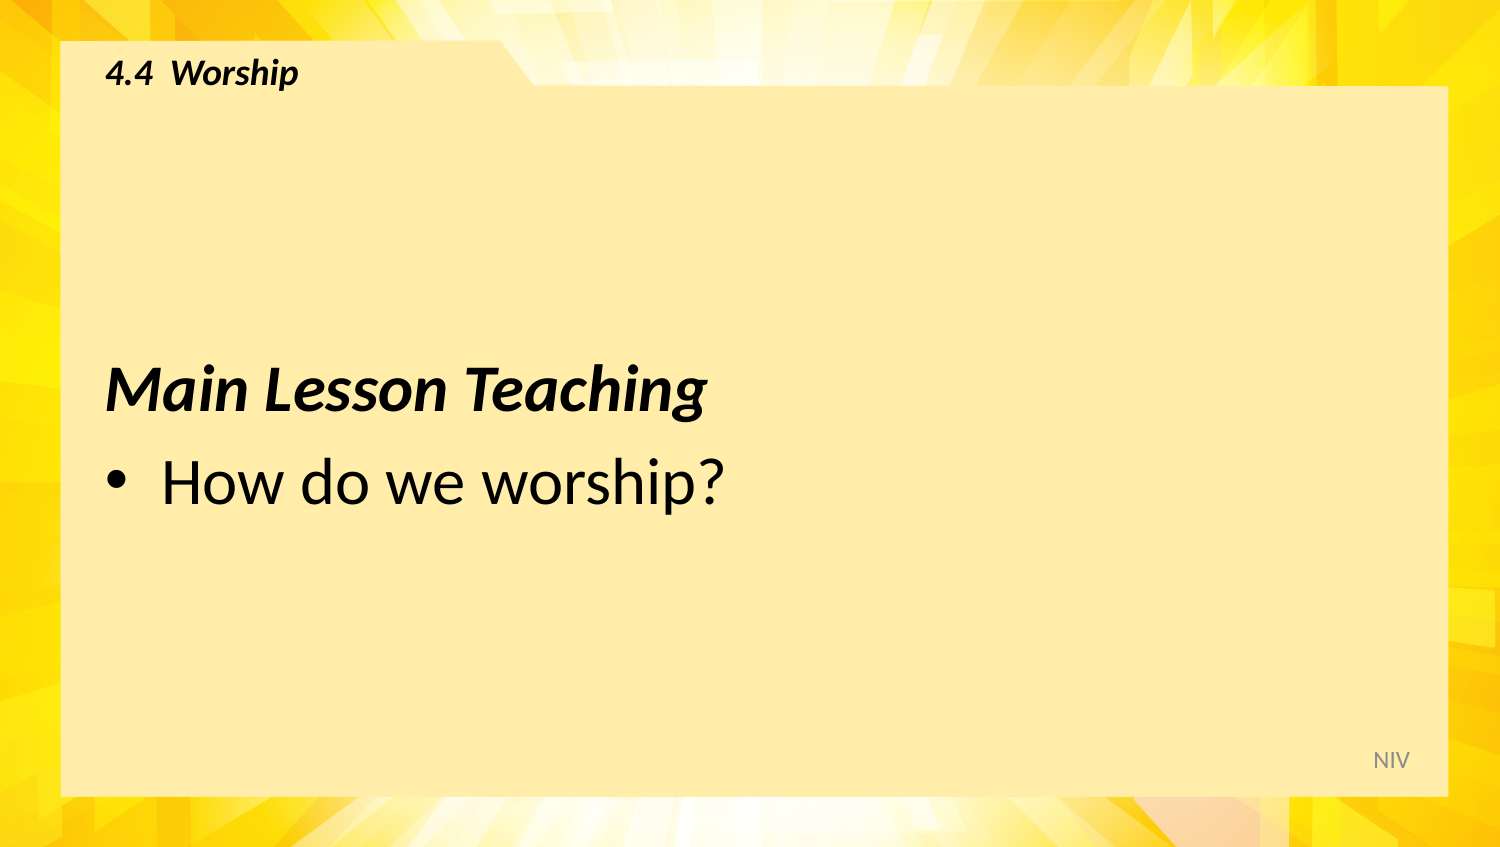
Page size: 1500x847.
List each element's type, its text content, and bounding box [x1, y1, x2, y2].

title 4.4 Worship [89, 33, 1420, 108]
footer NIV [950, 736, 1425, 782]
list Main Lesson Teaching How do we worship? [89, 141, 1403, 722]
picture [0, 0, 1500, 847]
